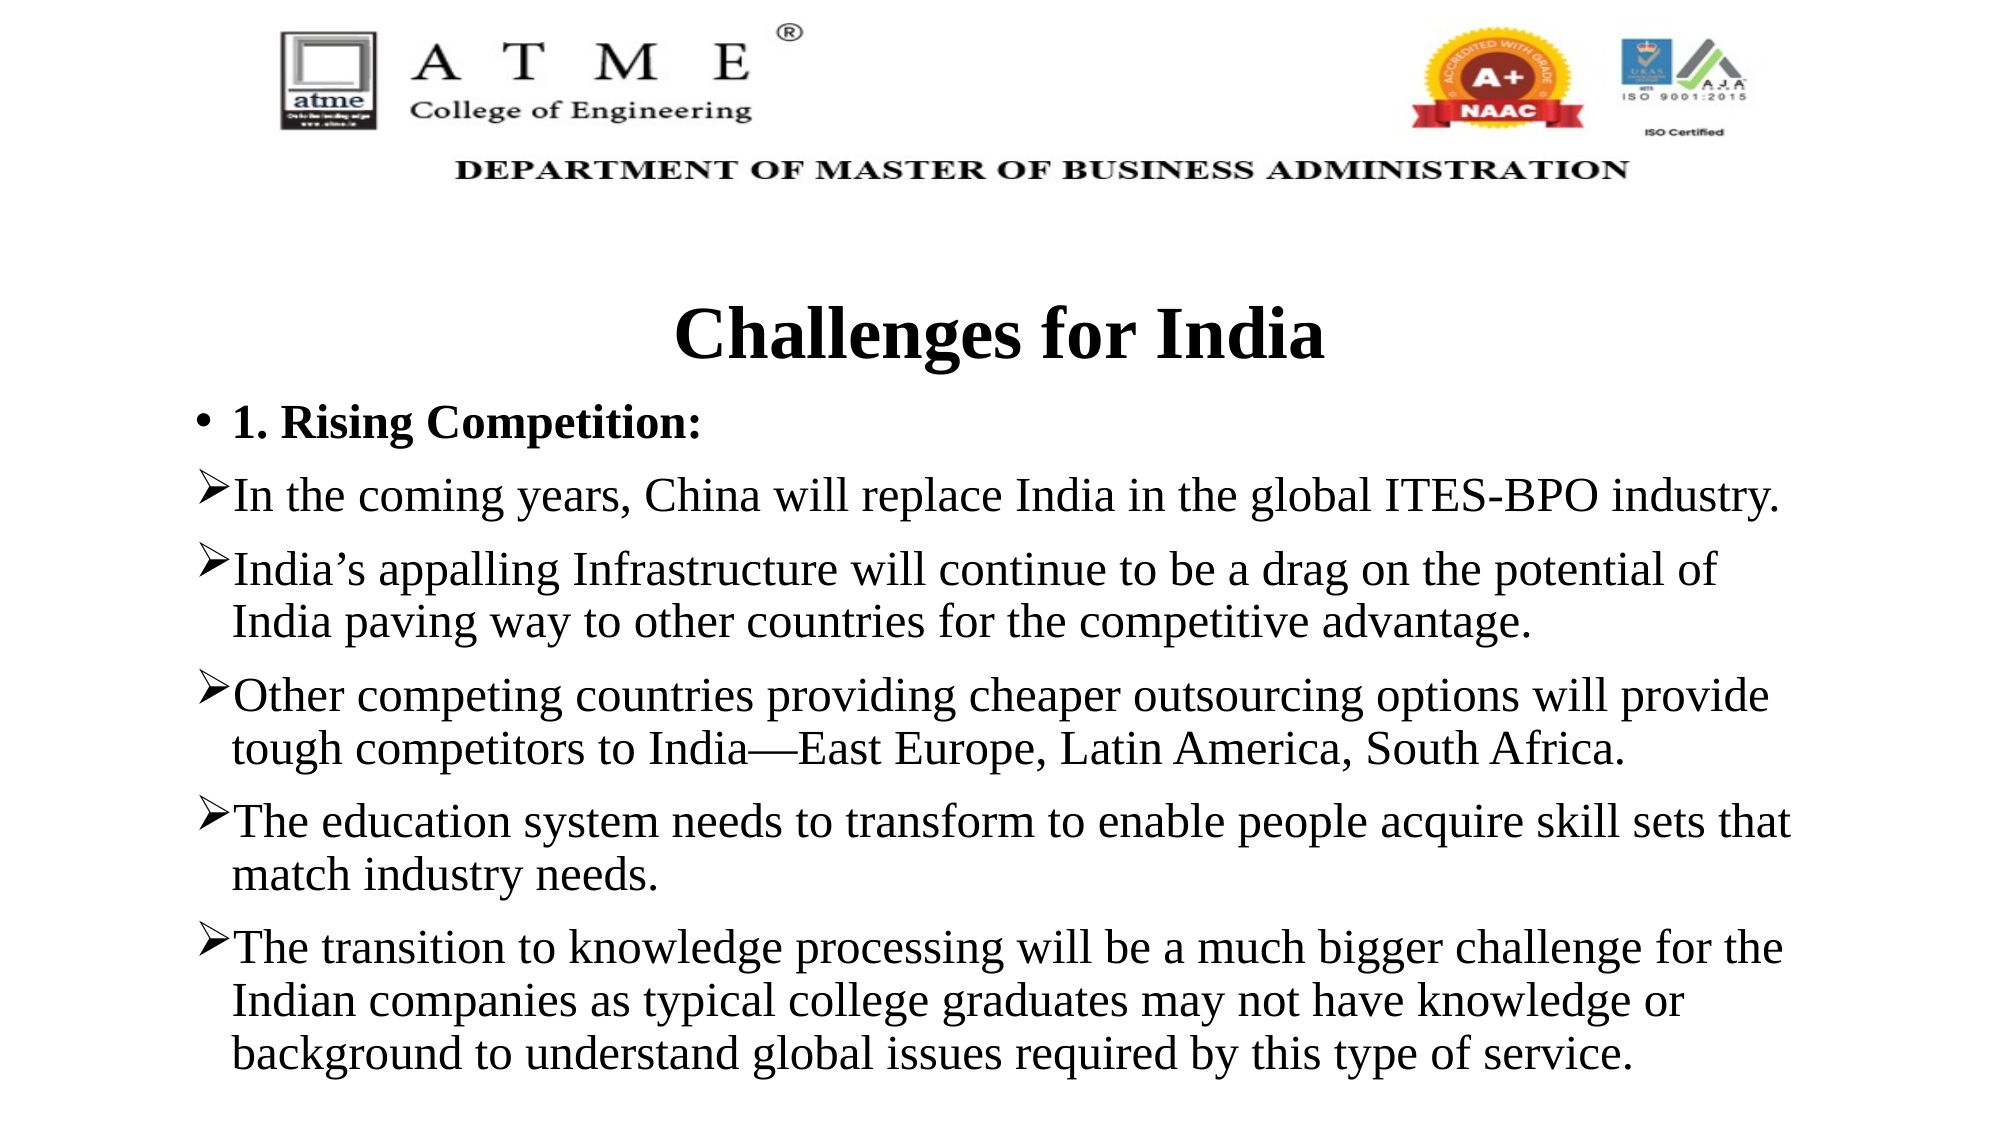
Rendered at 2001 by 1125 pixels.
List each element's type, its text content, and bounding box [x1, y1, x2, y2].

picture [272, 22, 1802, 59]
list 1. Rising Competition: In the coming years, China will replace India in the global ITES-BPO industry. India’s appalling Infrastructure will continue to be a drag on the potential of India paving way to other countries for the competitive advantage. Other competing countries providing cheaper outsourcing options will provide tough competitors to India—East Europe, Latin America, South Africa. The education system needs to transform to enable people acquire skill sets that match industry needs. The transition to knowledge processing will be a much bigger challenge for the Indian companies as typical college graduates may not have knowledge or background to understand global issues required by this type of service. [180, 388, 1830, 1102]
title Challenges for India [137, 59, 1863, 610]
